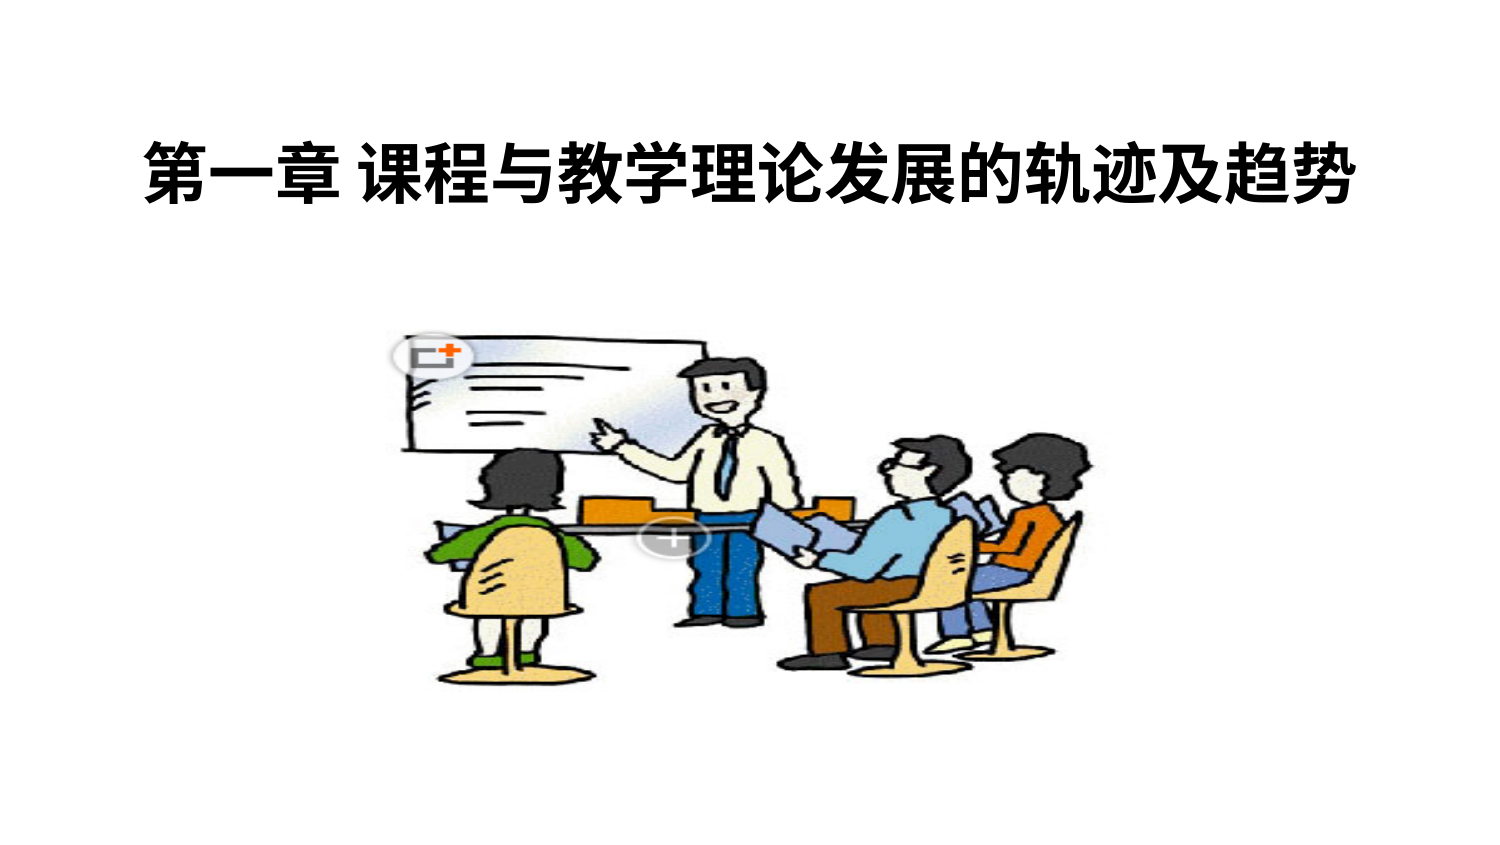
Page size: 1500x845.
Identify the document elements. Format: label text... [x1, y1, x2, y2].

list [329, 287, 1171, 766]
title 第一章 课程与教学理论发展的轨迹及趋势 [74, 104, 1426, 239]
